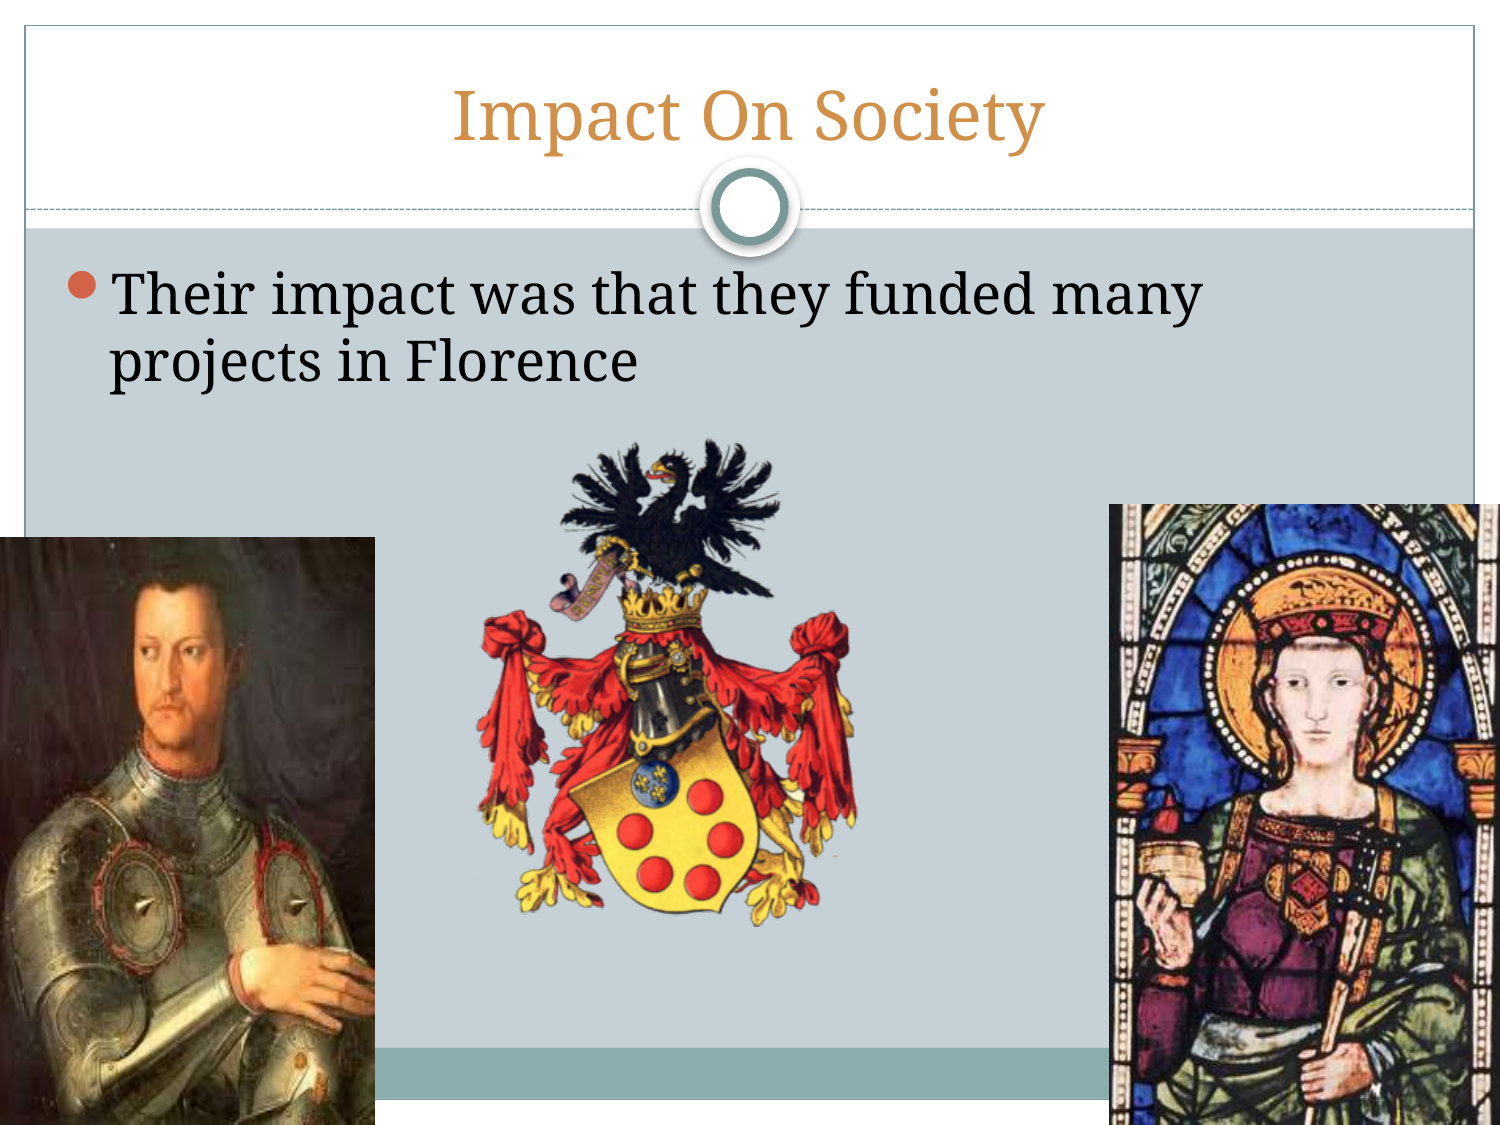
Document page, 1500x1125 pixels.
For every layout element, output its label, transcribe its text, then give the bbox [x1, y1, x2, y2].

picture [0, 537, 376, 1125]
picture [1109, 504, 1500, 1125]
picture [474, 437, 858, 927]
list Their impact was that they funded many projects in Florence [49, 250, 1445, 1001]
title Impact On Society [49, 37, 1450, 162]
